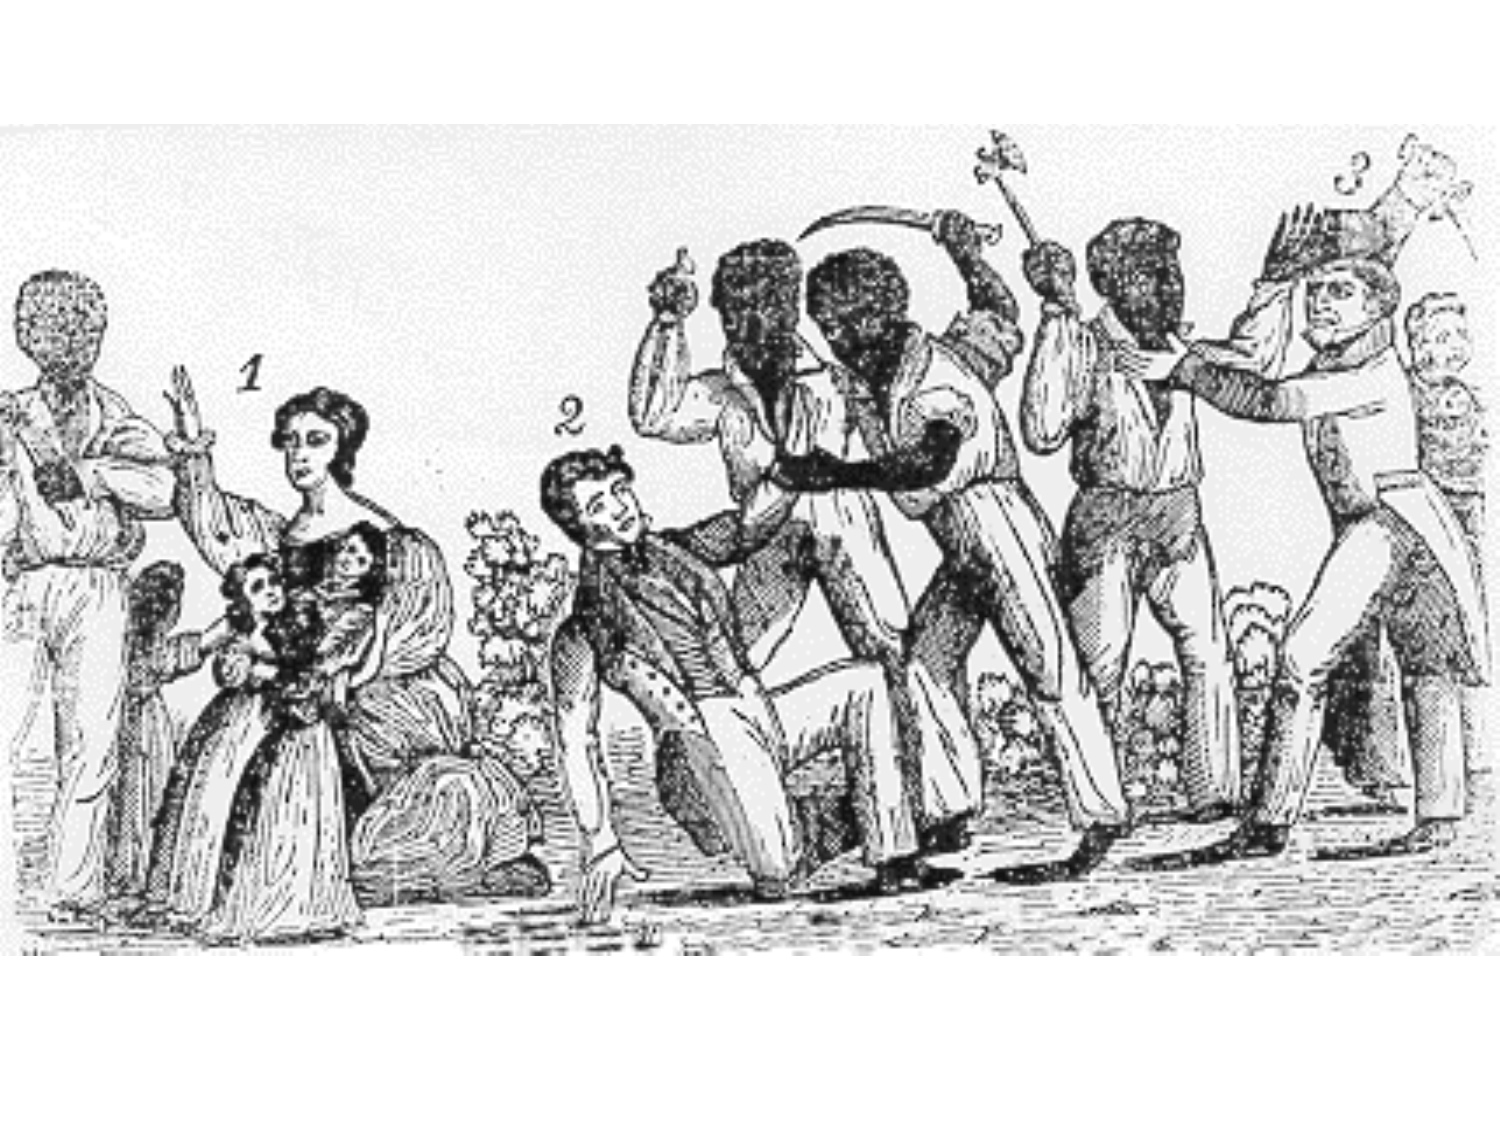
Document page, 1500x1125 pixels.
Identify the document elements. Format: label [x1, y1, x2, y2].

picture [0, 124, 1500, 957]
